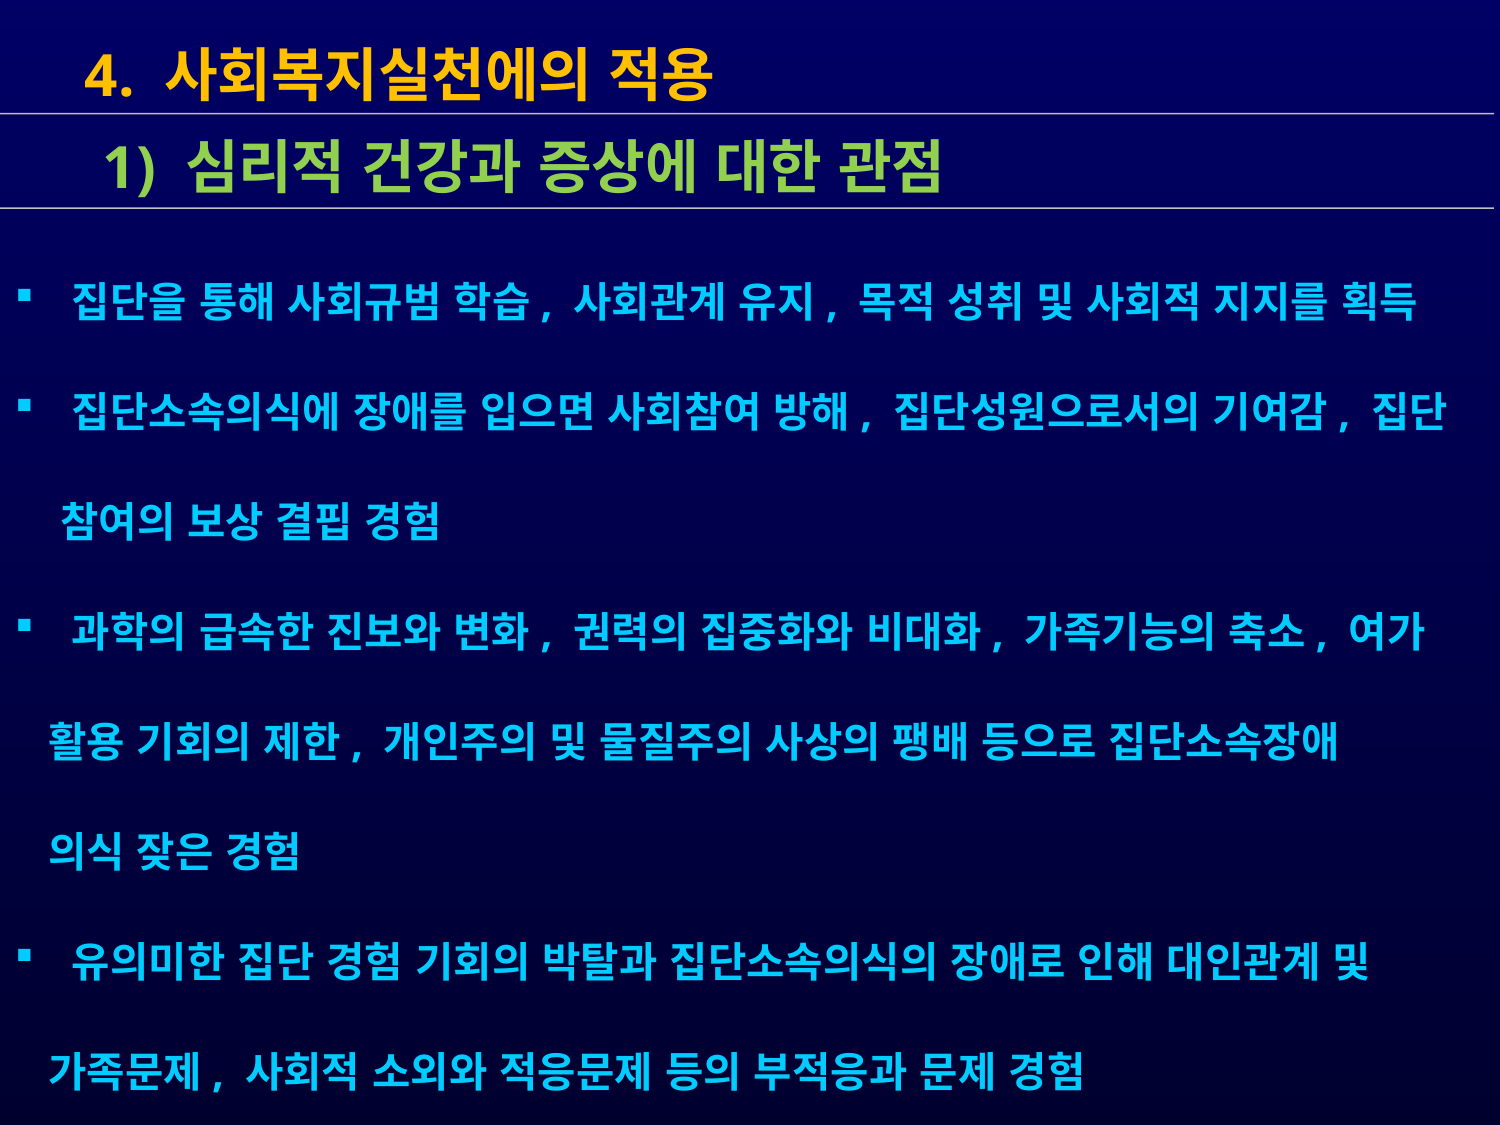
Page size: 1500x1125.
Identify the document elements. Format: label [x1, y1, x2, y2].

text_box [0, 30, 1500, 1092]
